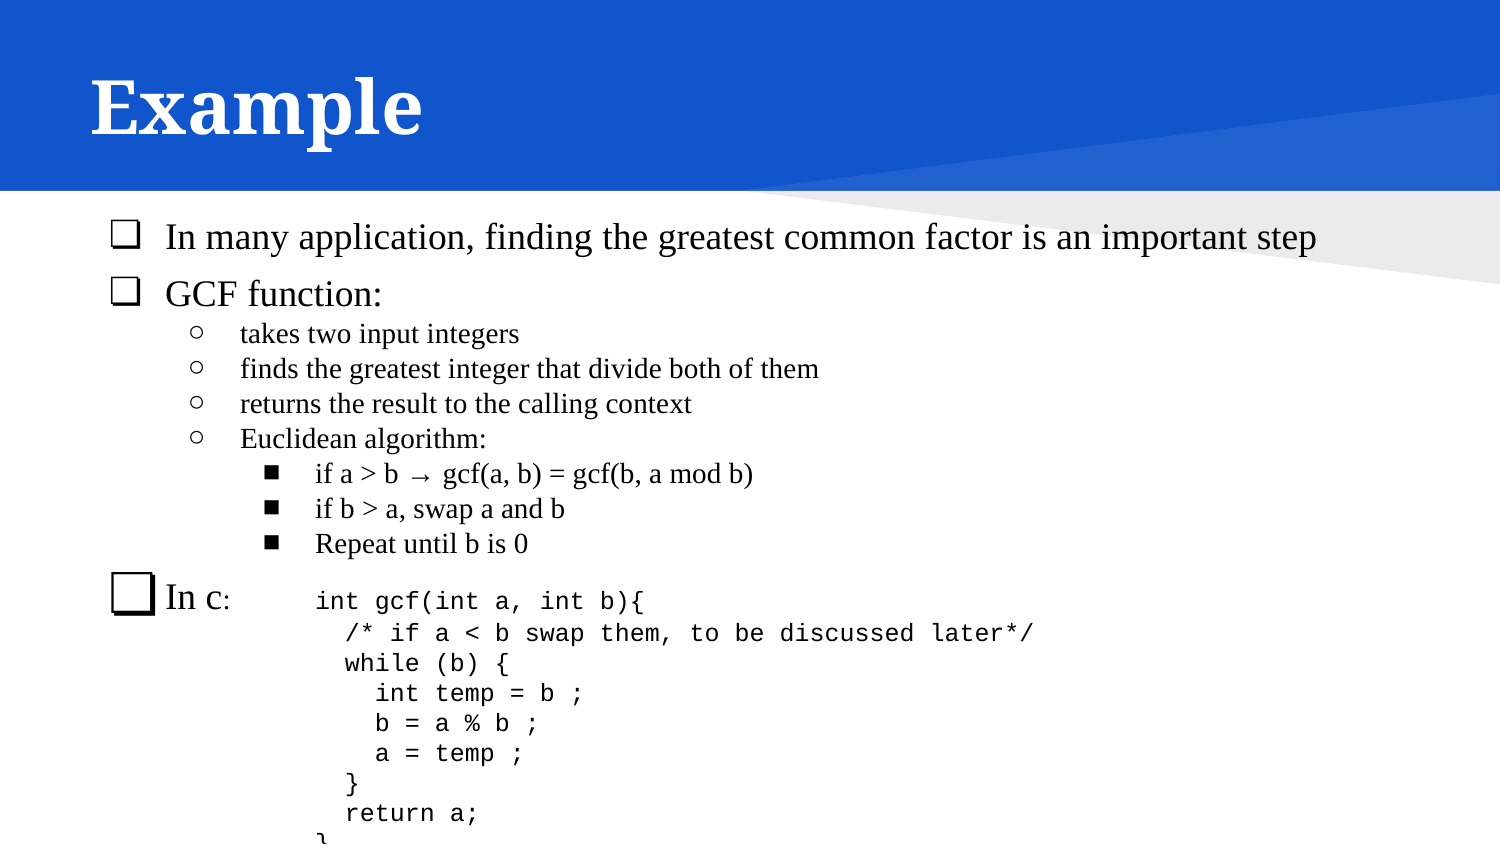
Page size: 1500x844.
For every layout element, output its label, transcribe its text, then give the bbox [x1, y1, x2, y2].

list In many application, finding the greatest common factor is an important step GCF function: takes two input integers finds the greatest integer that divide both of them returns the result to the calling context Euclidean algorithm: if a > b → gcf(a, b) = gcf(b, a mod b) if b > a, swap a and b Repeat until b is 0 In c: int gcf(int a, int b){ /* if a < b swap them, to be discussed later*/ while (b) { int temp = b ; b = a % b ; a = temp ; } return a; } [75, 196, 1425, 808]
title Example [75, 33, 1425, 175]
